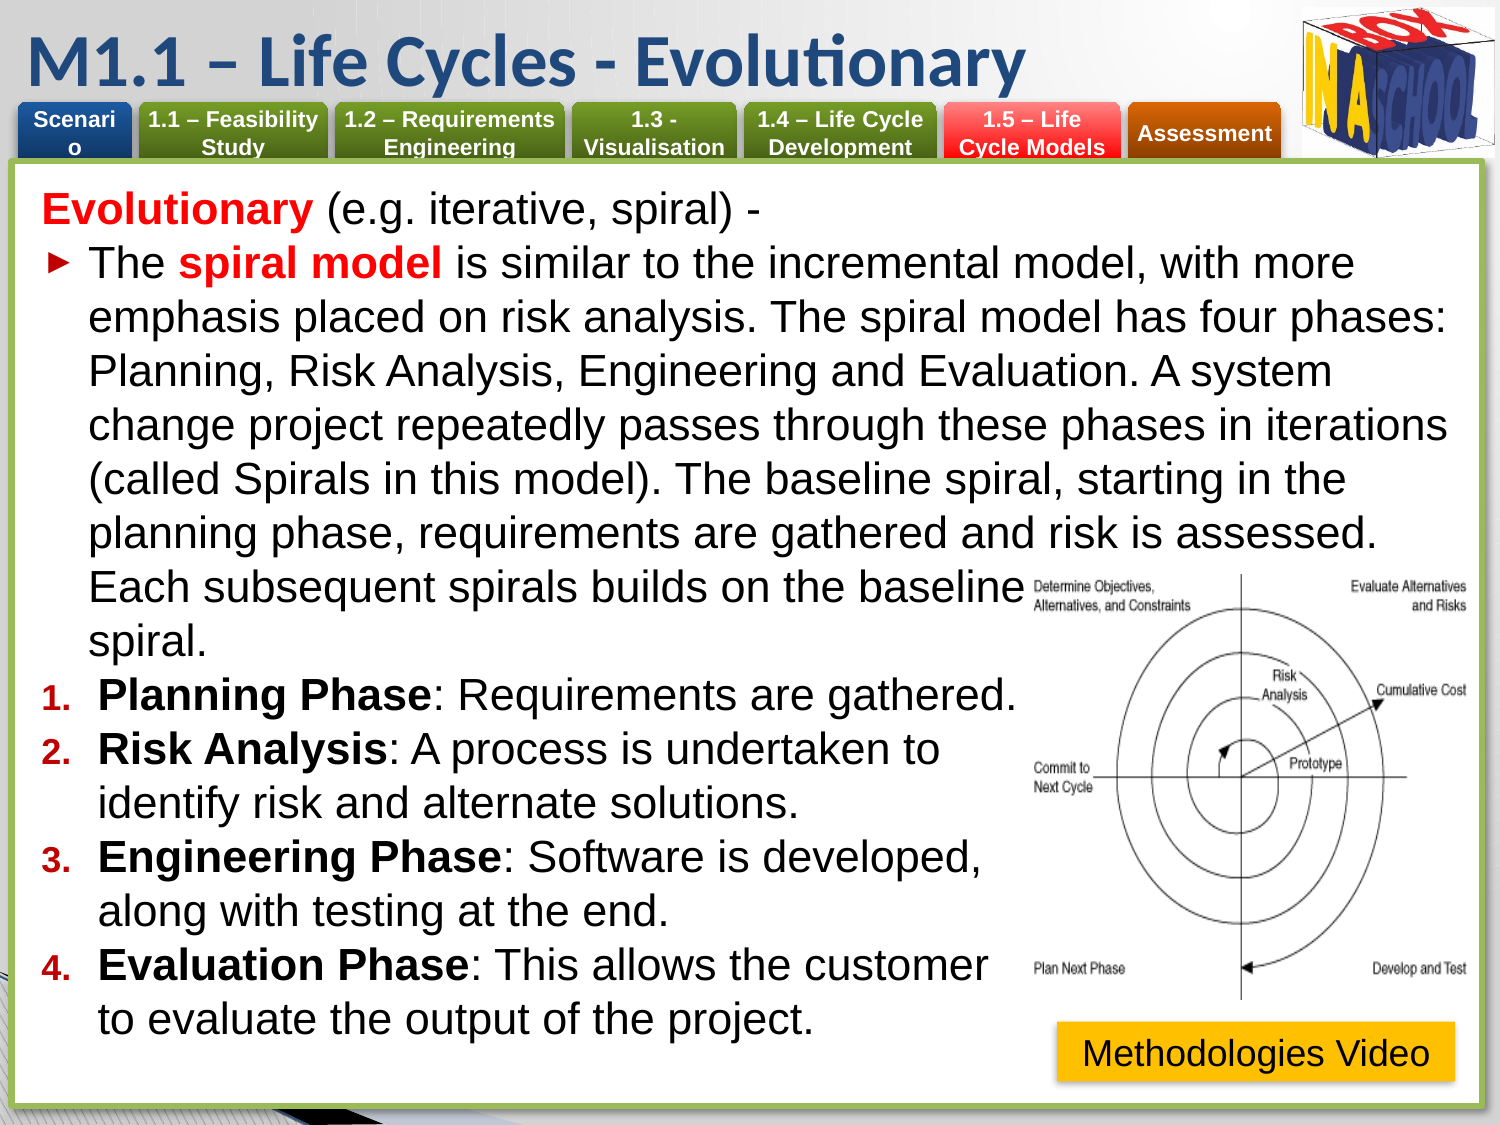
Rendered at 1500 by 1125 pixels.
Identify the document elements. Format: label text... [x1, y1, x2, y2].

picture [1033, 574, 1468, 1000]
text_box Methodologies Video [1057, 1021, 1456, 1082]
picture [281, 1114, 303, 1125]
text_box Evolutionary (e.g. iterative, spiral) - The spiral model is similar to the incremental model, with more emphasis placed on risk analysis. The spiral model has four phases: Planning, Risk Analysis, Engineering and Evaluation. A system change project repeatedly passes through these phases in iterations (called Spirals in this model). The baseline spiral, starting in the planning phase, requirements are gathered and risk is assessed. Each subsequent spirals builds on the baseline spiral. Planning Phase: Requirements are gathered. Risk Analysis: A process is undertaken to identify risk and alternate solutions. Engineering Phase: Software is developed, along with testing at the end. Evaluation Phase: This allows the customer to evaluate the output of the project. [26, 172, 1471, 1051]
picture [1302, 7, 1495, 158]
title M1.1 – Life Cycles - Evolutionary [11, 11, 1270, 102]
